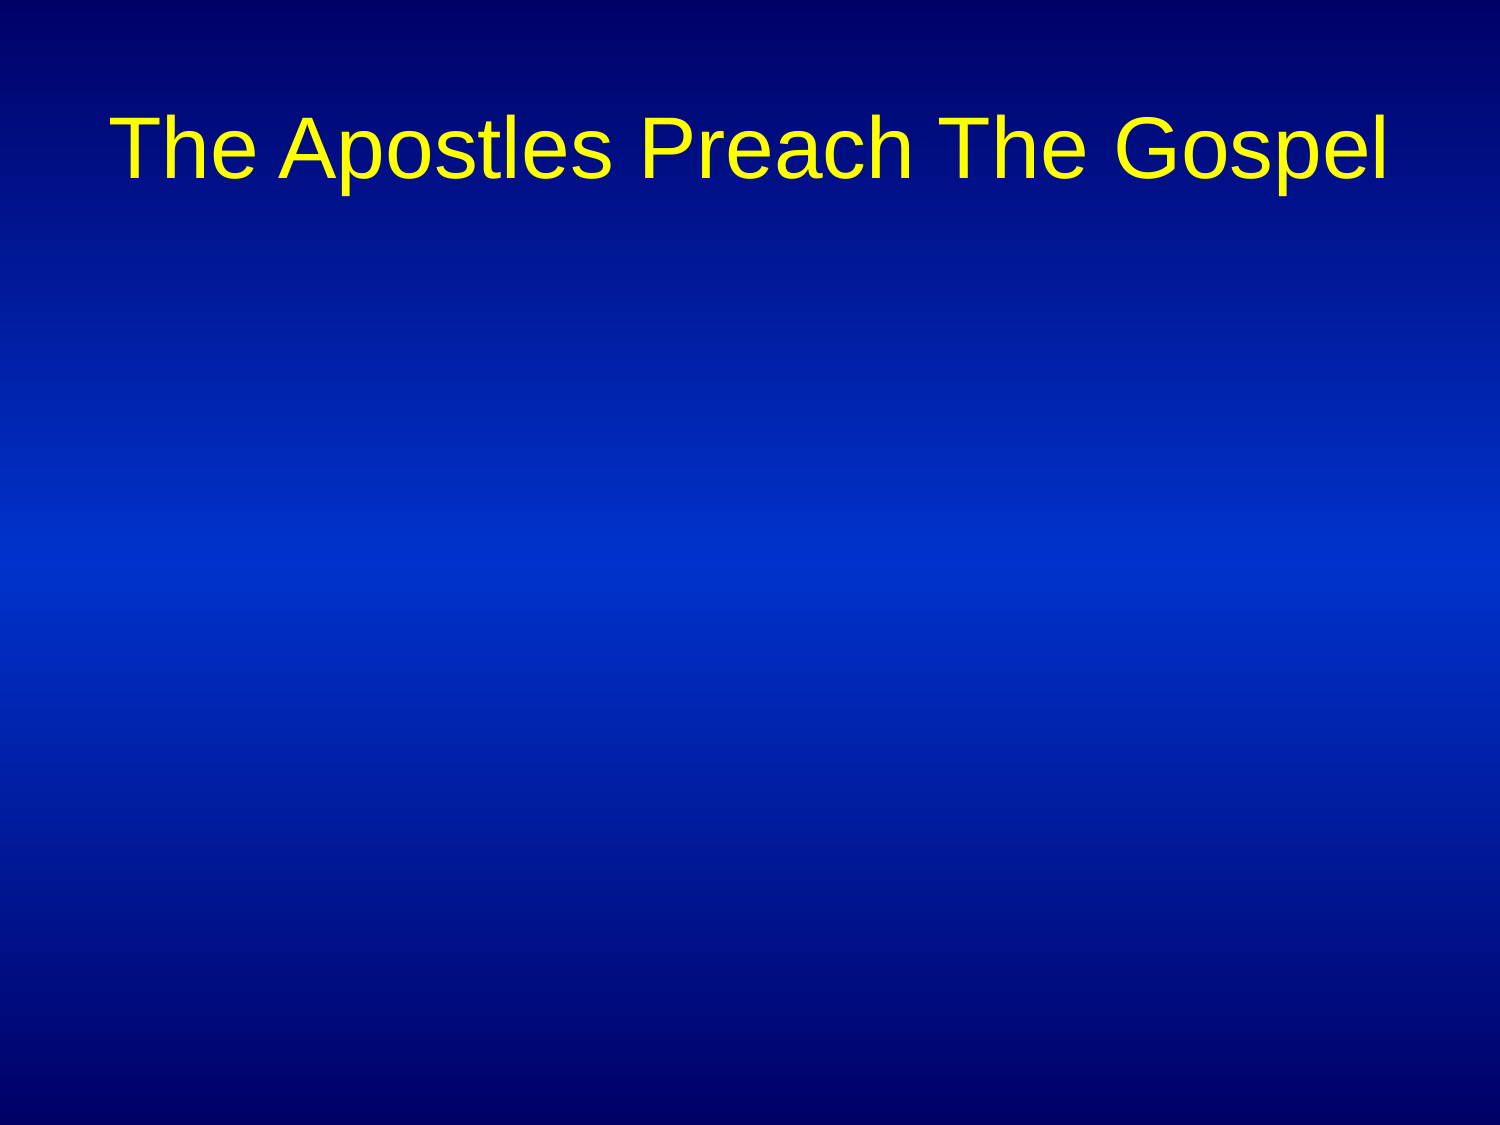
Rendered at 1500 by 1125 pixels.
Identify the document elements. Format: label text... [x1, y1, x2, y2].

title The Apostles Preach The Gospel [37, 50, 1463, 238]
